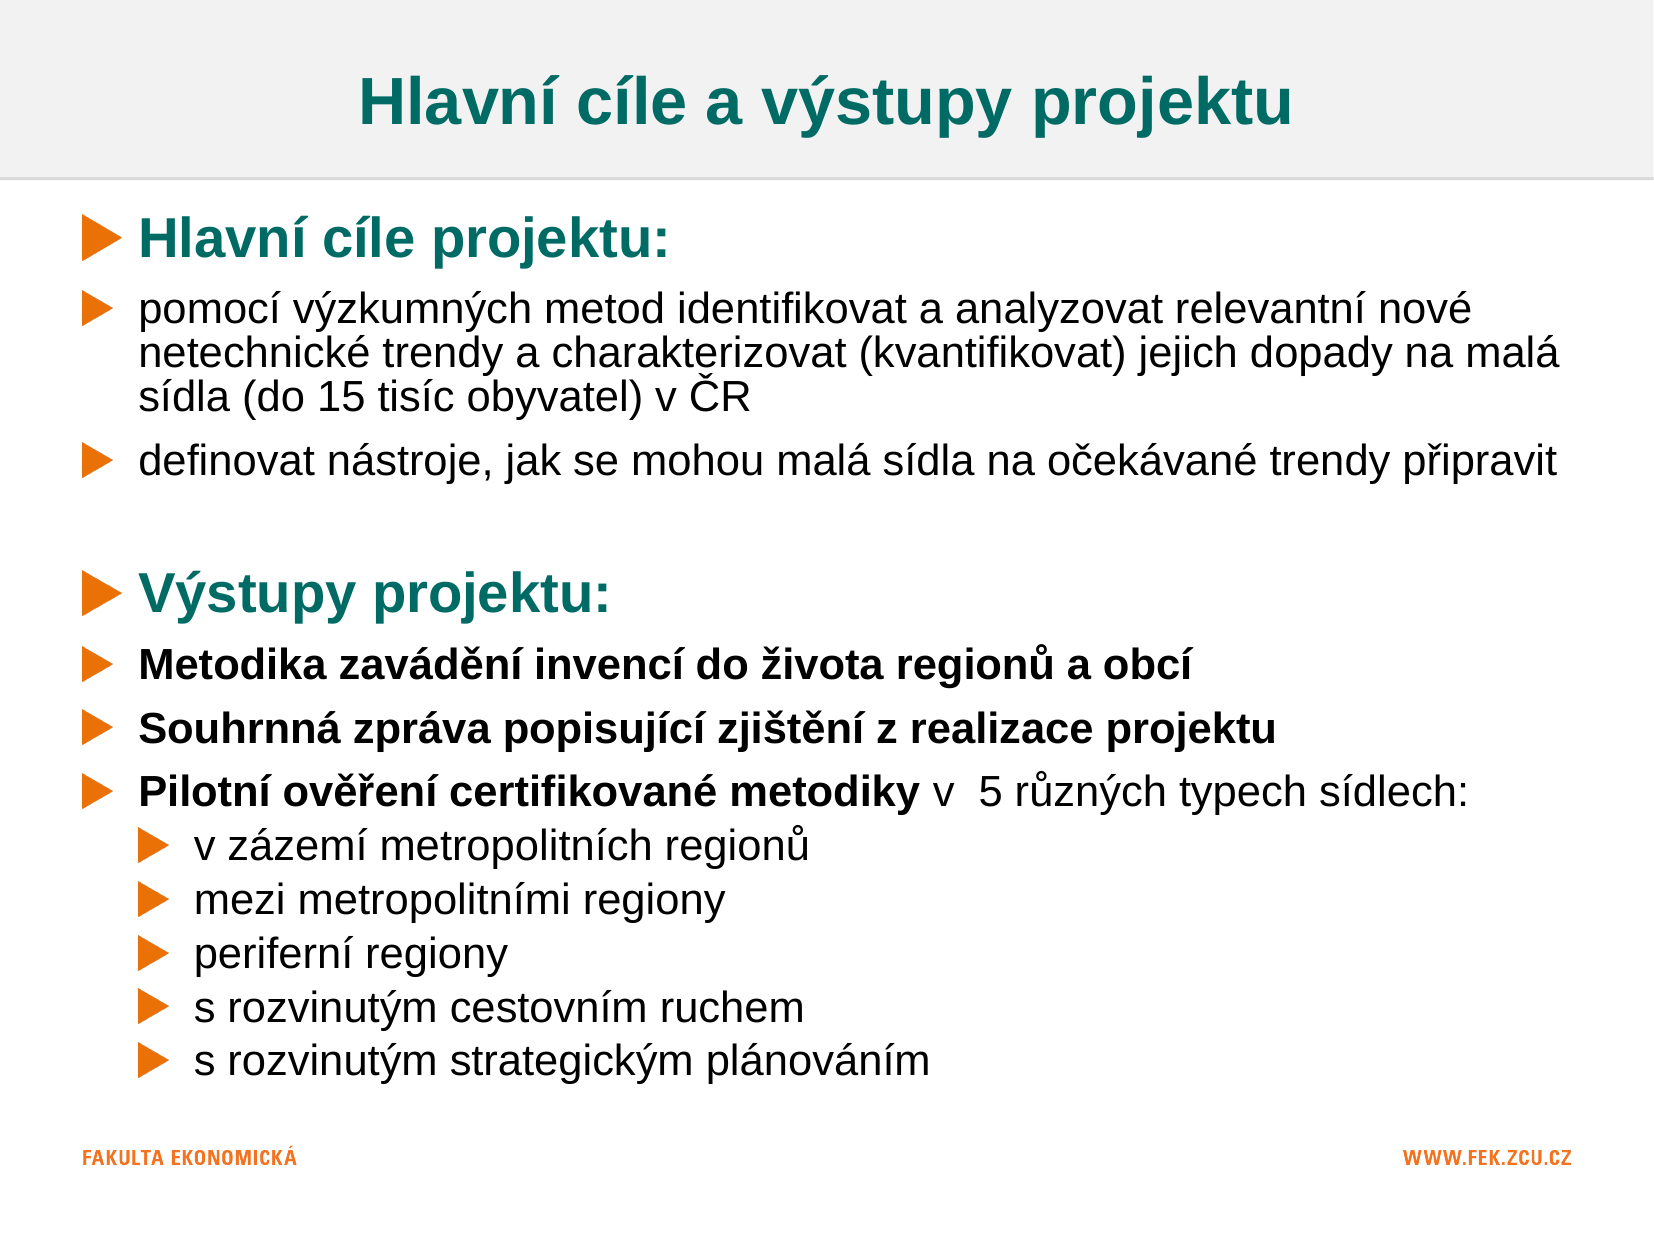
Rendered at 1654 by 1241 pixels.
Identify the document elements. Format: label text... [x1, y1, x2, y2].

picture [1086, 1128, 1583, 1187]
title Hlavní cíle a výstupy projektu [0, 15, 1654, 193]
picture [82, 570, 122, 616]
picture [138, 988, 169, 1024]
picture [82, 290, 113, 326]
picture [70, 1128, 567, 1187]
picture [138, 935, 169, 971]
picture [82, 646, 113, 682]
picture [138, 881, 169, 917]
picture [82, 214, 122, 261]
picture [82, 442, 113, 478]
picture [82, 773, 113, 809]
picture [138, 827, 169, 863]
picture [82, 709, 113, 745]
list Hlavní cíle projektu: pomocí výzkumných metod identifikovat a analyzovat relevantní nové netechnické trendy a charakterizovat (kvantifikovat) jejich dopady na malá sídla (do 15 tisíc obyvatel) v ČR definovat nástroje, jak se mohou malá sídla na očekávané trendy připravit Výstupy projektu: Metodika zavádění invencí do života regionů a obcí Souhrnná zpráva popisující zjištění z realizace projektu Pilotní ověření certifikované metodiky v 5 různých typech sídlech: v zázemí metropolitních regionů mezi metropolitními regiony periferní regiony s rozvinutým cestovním ruchem s rozvinutým strategickým plánováním [0, 212, 1654, 1093]
picture [138, 1042, 169, 1078]
